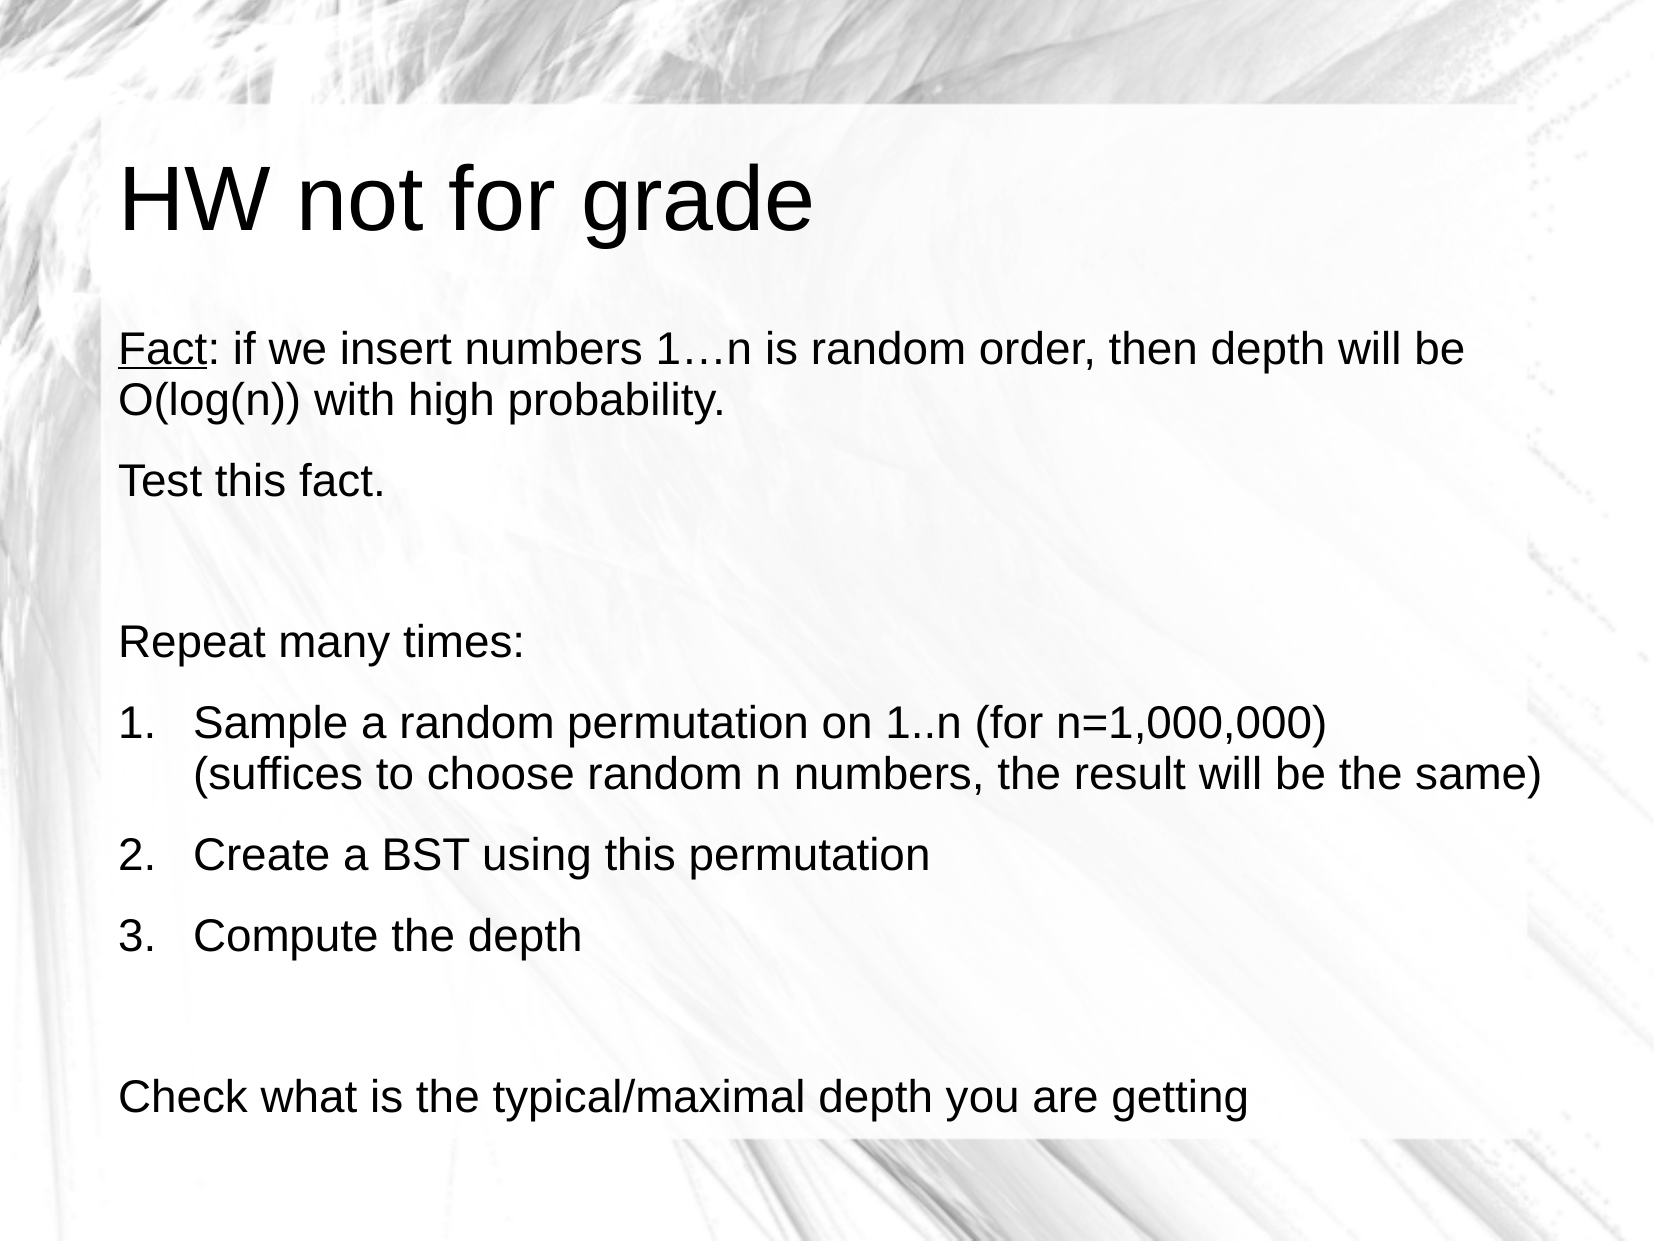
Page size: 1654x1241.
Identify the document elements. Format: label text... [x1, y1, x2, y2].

title HW not for grade [118, 93, 1506, 299]
list Fact: if we insert numbers 1…n is random order, then depth will be O(log(n)) with high probability. Test this fact. Repeat many times: Sample a random permutation on 1..n (for n=1,000,000) (suffices to choose random n numbers, the result will be the same) Create a BST using this permutation Compute the depth Check what is the typical/maximal depth you are getting [118, 319, 1571, 1109]
picture [0, 0, 1654, 1241]
